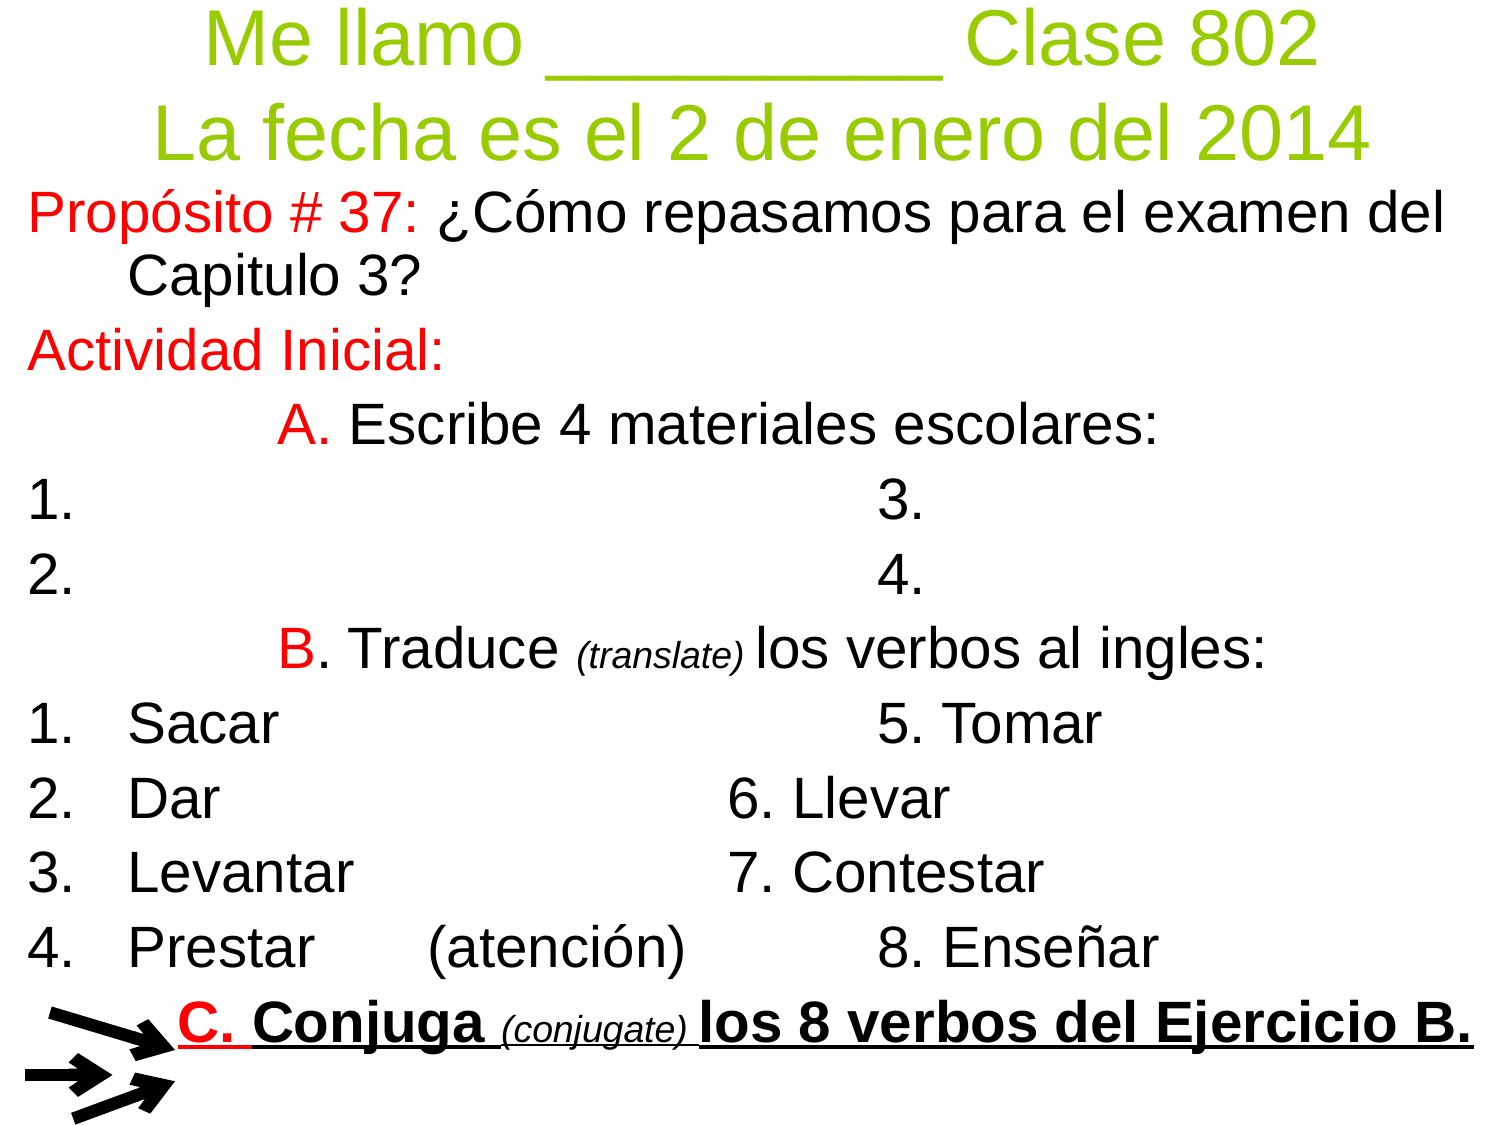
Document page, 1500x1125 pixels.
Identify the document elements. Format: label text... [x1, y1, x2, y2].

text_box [49, 1012, 176, 1051]
list Propósito # 37: ¿Cómo repasamos para el examen del Capitulo 3? Actividad Inicial: A. Escribe 4 materiales escolares: 1. 3. 2. 4. B. Traduce (translate) los verbos al ingles: Sacar 5. Tomar Dar 6. Llevar Levantar 7. Contestar Prestar (atención) 8. Enseñar C. Conjuga (conjugate) los 8 verbos del Ejercicio B. [12, 174, 1500, 1075]
title Me llamo _________ Clase 802 La fecha es el 2 de enero del 2014 [0, 0, 1500, 175]
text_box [73, 1080, 176, 1119]
